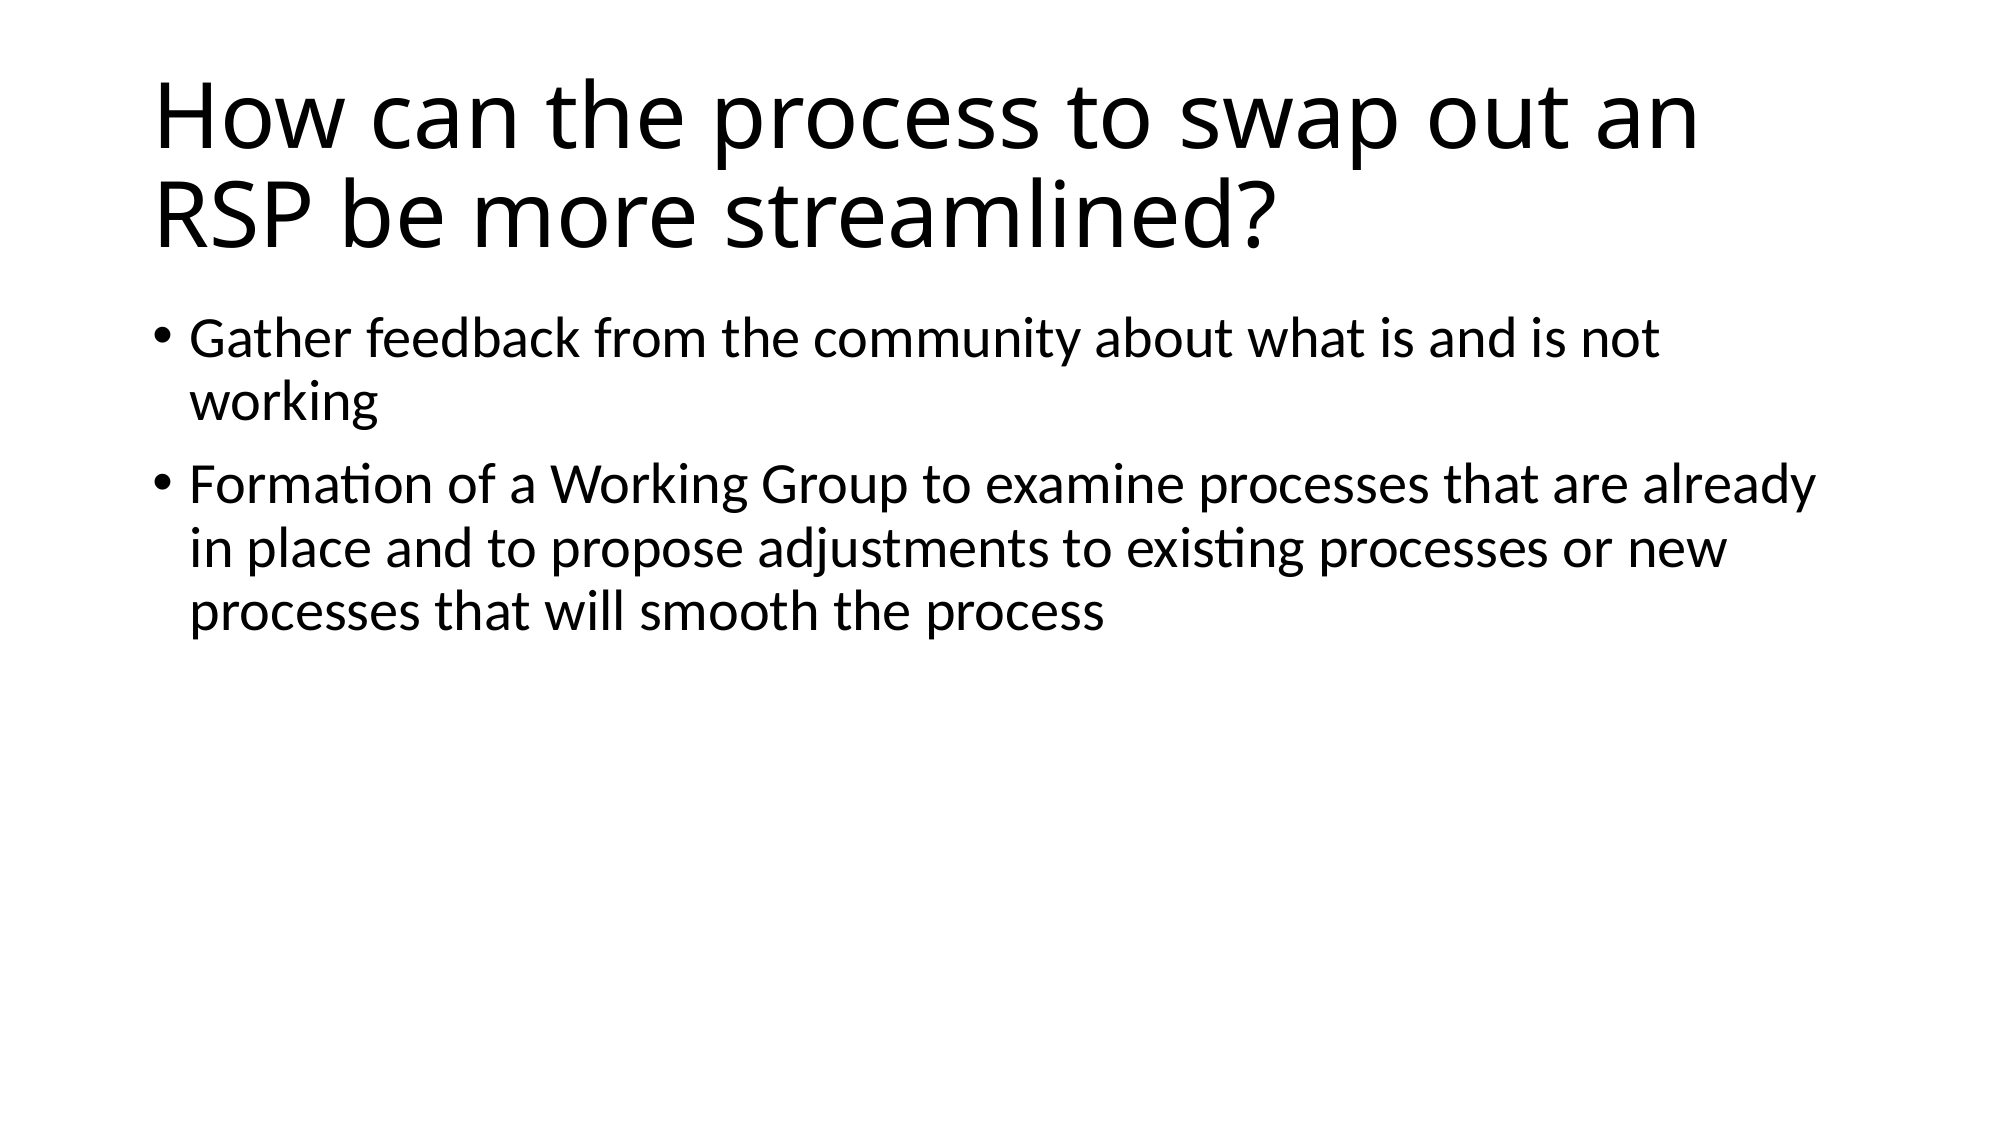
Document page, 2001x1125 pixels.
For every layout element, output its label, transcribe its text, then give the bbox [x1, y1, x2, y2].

list Gather feedback from the community about what is and is not working Formation of a Working Group to examine processes that are already in place and to propose adjustments to existing processes or new processes that will smooth the process [137, 299, 1863, 1014]
title How can the process to swap out an RSP be more streamlined? [137, 59, 1863, 278]
